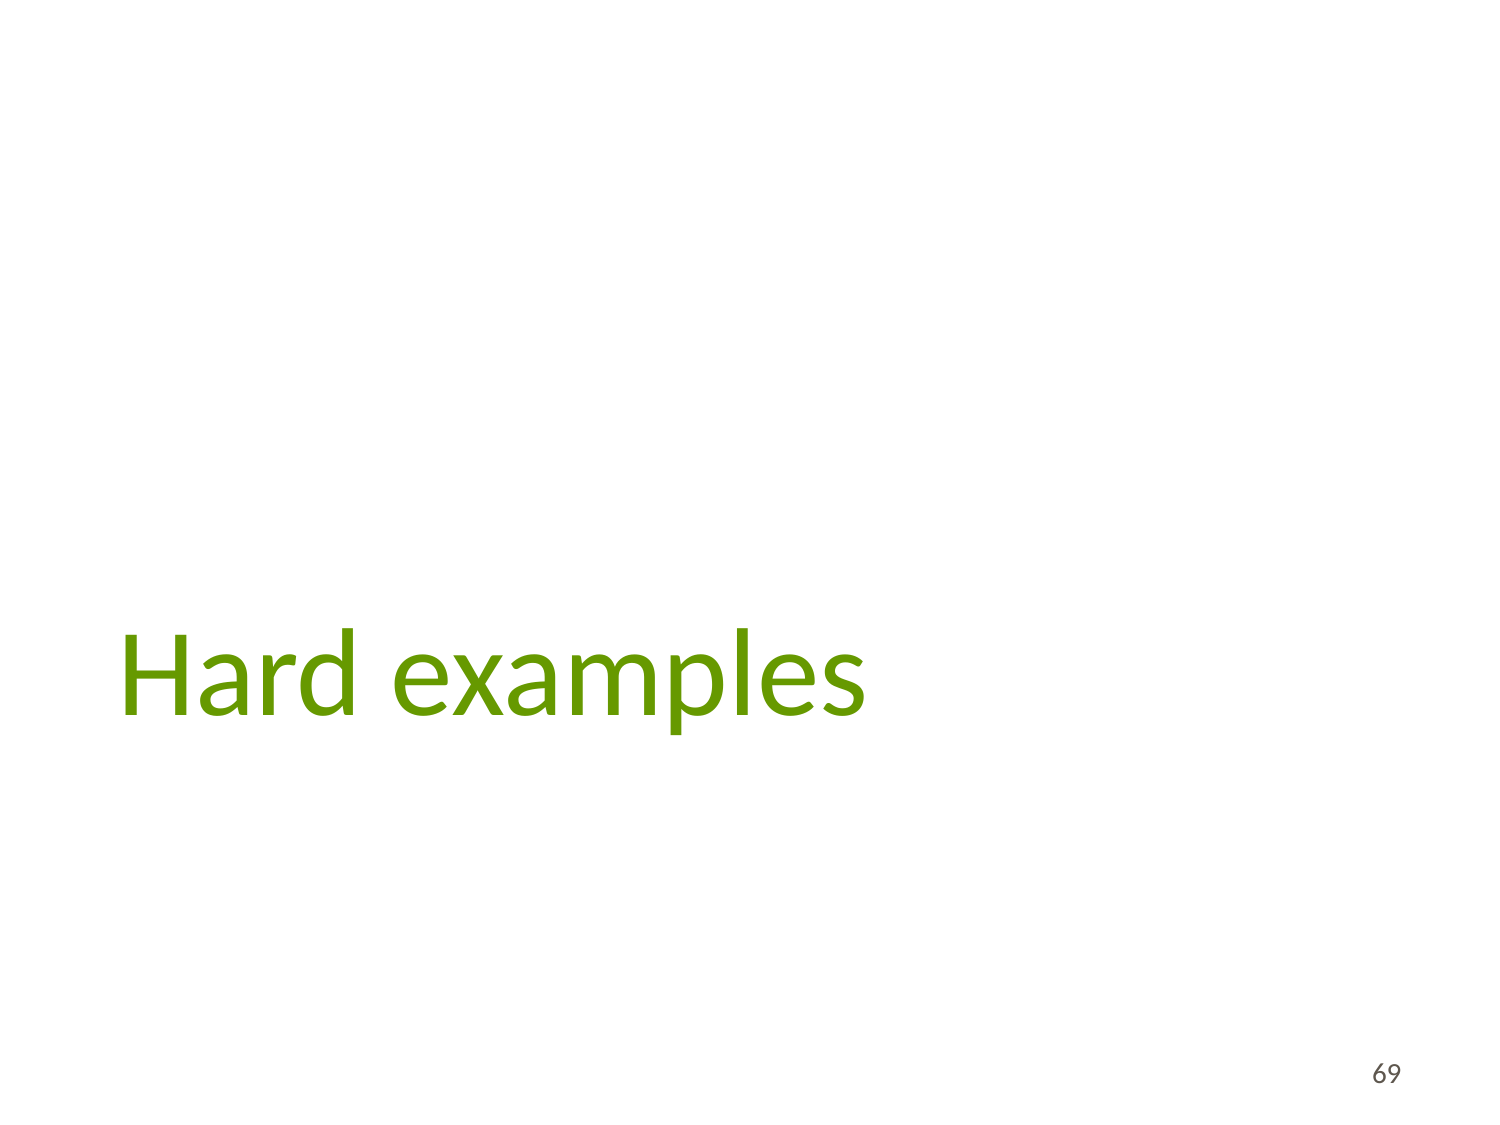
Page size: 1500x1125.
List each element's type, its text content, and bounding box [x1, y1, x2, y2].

title Hard examples [102, 280, 1397, 749]
slide_number 69 [1104, 1021, 1417, 1097]
